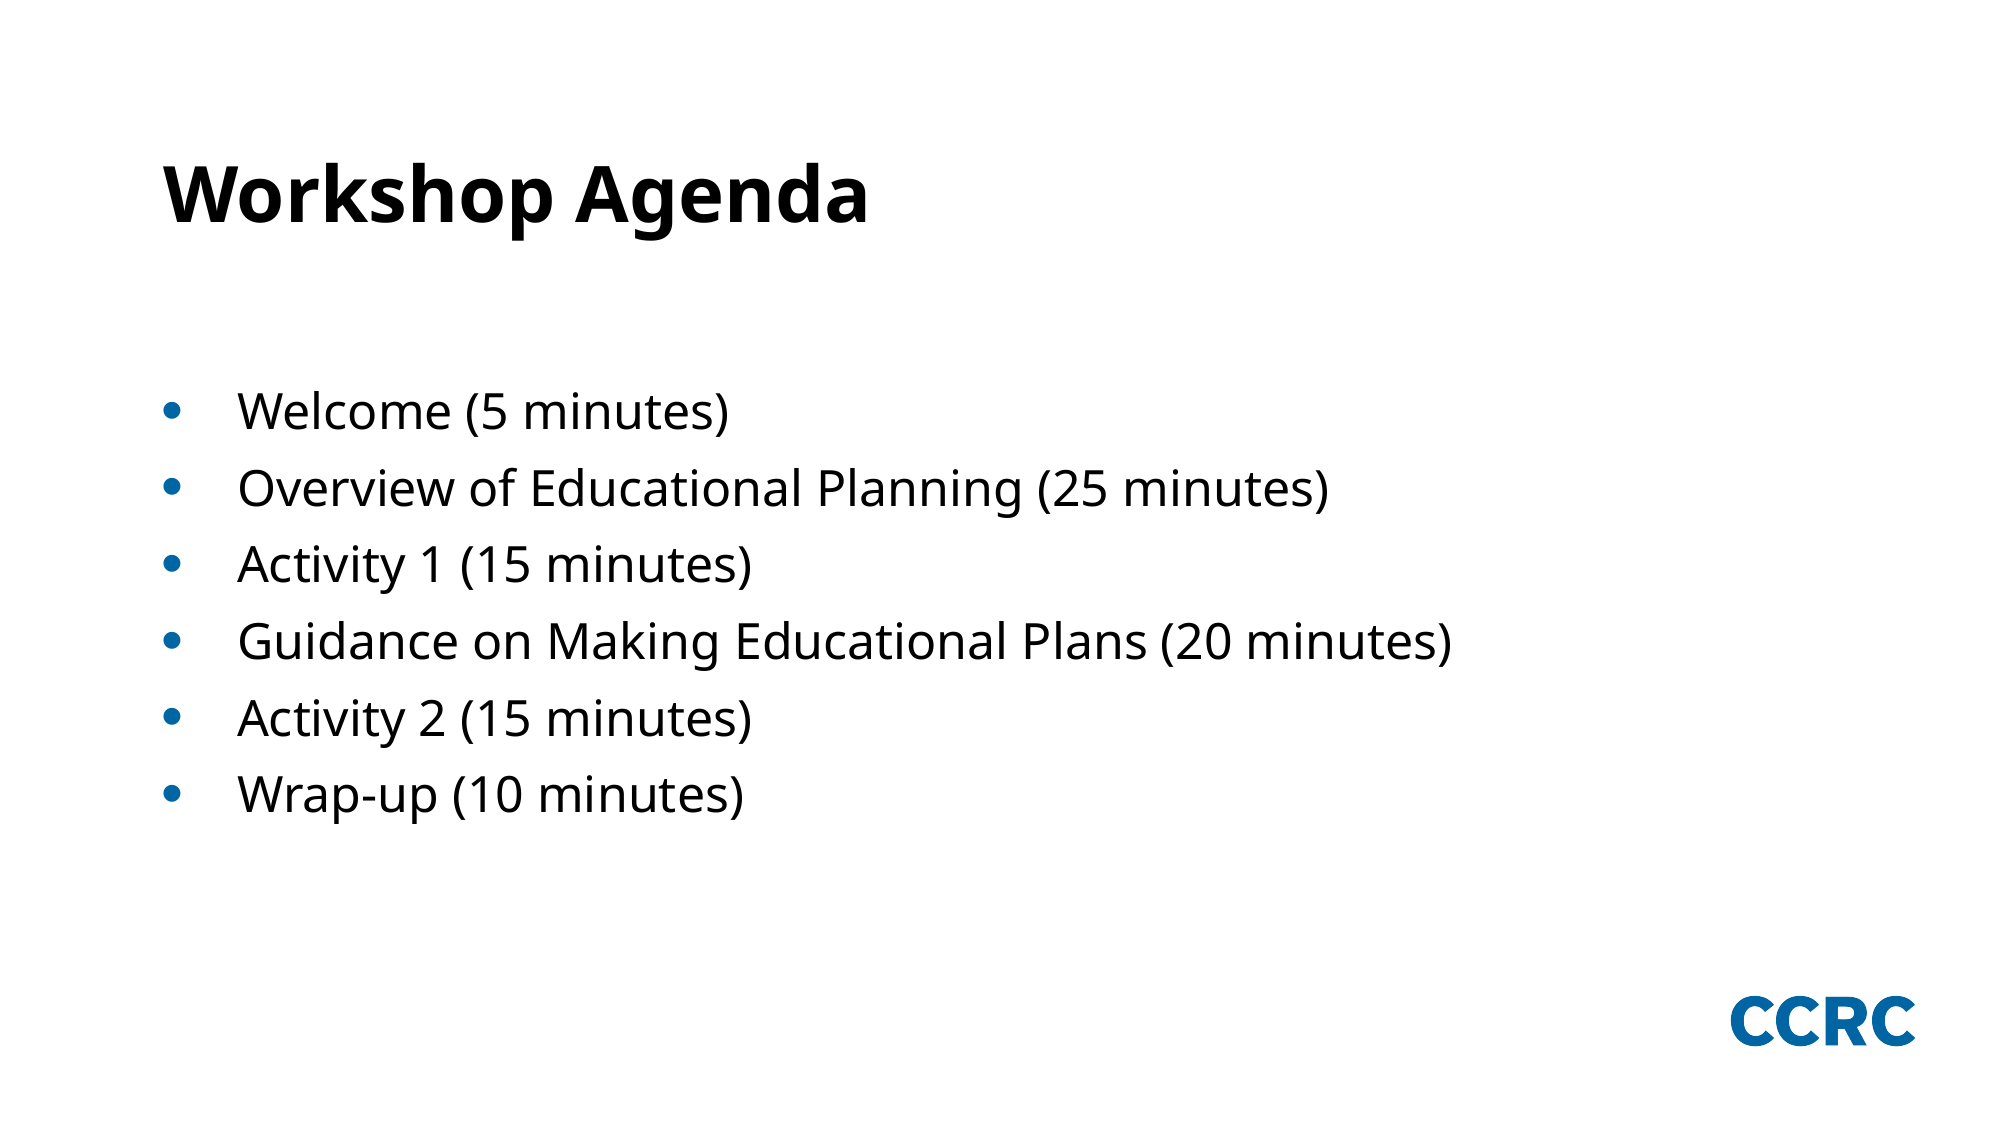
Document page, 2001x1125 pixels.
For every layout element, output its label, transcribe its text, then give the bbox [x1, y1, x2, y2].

title Workshop Agenda [143, 124, 1853, 312]
list Welcome (5 minutes) Overview of Educational Planning (25 minutes) Activity 1 (15 minutes) Guidance on Making Educational Plans (20 minutes) Activity 2 (15 minutes) Wrap-up (10 minutes) [140, 359, 1850, 1001]
picture [1727, 987, 1919, 1055]
